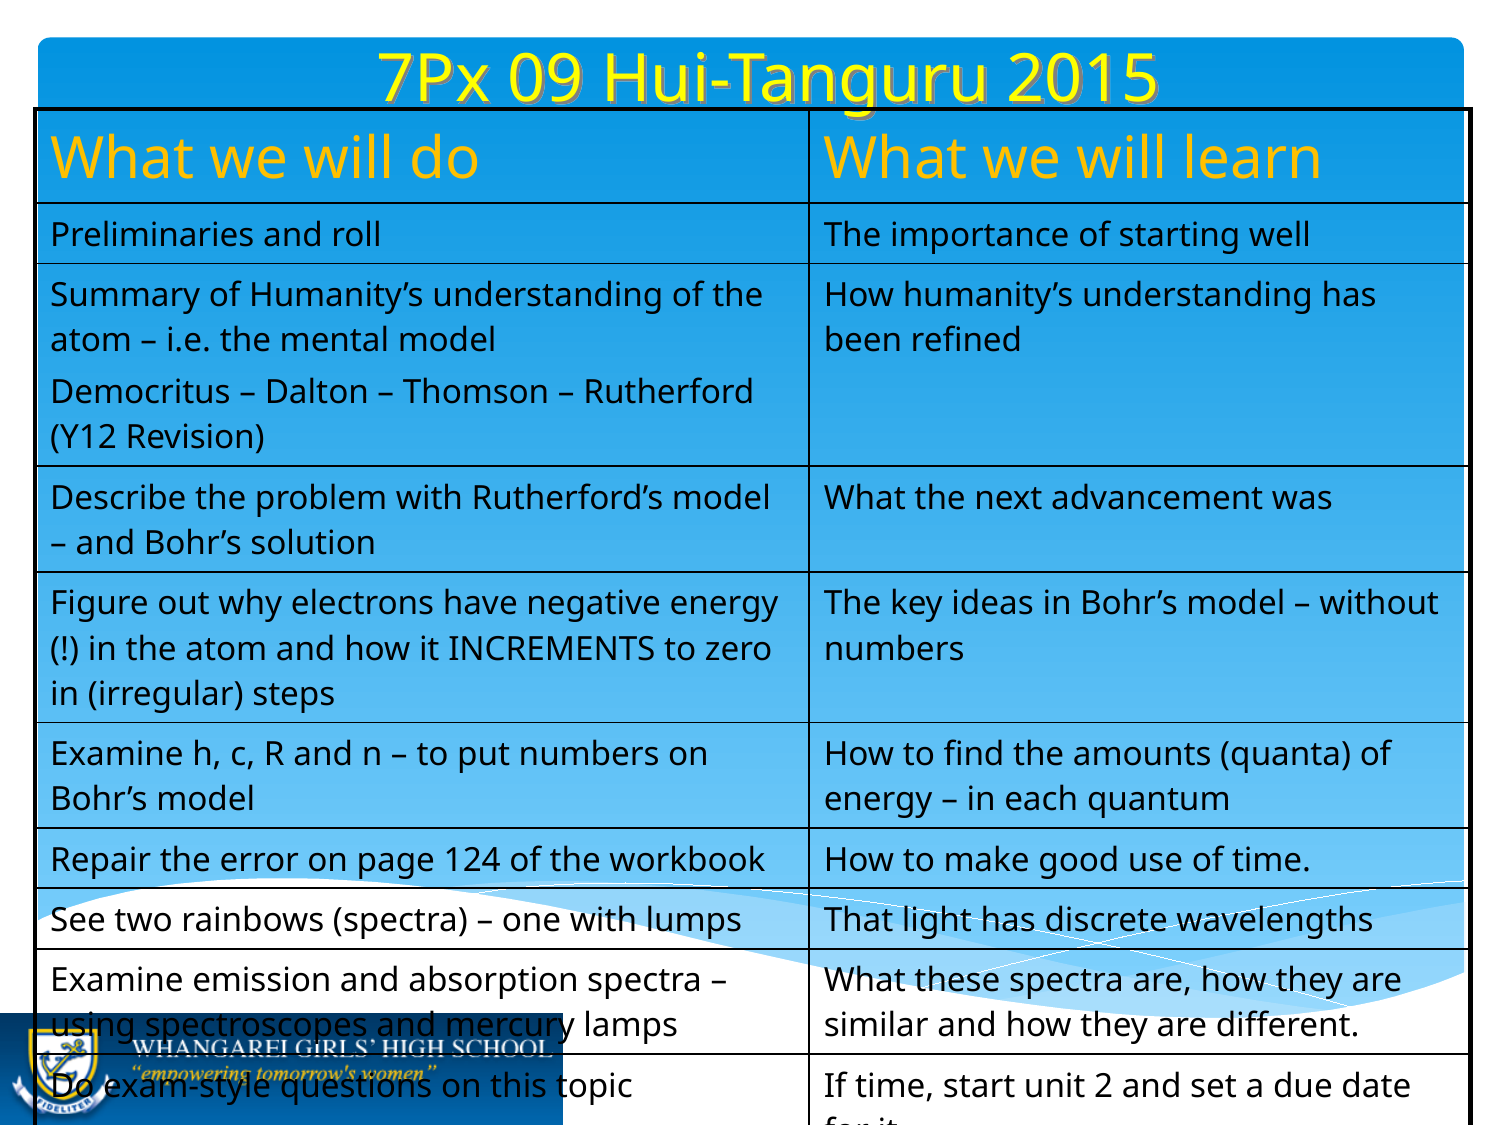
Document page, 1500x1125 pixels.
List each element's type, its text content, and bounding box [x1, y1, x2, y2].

table_cell Repair the error on page 124 of the workbook [37, 829, 808, 887]
table_cell That light has discrete wavelengths [810, 889, 1468, 948]
table_cell What these spectra are, how they are similar and how they are different. [810, 950, 1468, 1053]
table_cell If time, start unit 2 and set a due date for it [810, 1055, 1468, 1125]
table_header What we will learn [810, 111, 1468, 202]
table_cell Figure out why electrons have negative energy (!) in the atom and how it INCREMENTS to zero in (irregular) steps [37, 573, 808, 722]
table_header What we will do [37, 111, 808, 202]
table_cell Summary of Humanity’s understanding of the atom – i.e. the mental model Democritus – Dalton – Thomson – Rutherford (Y12 Revision) [37, 264, 808, 465]
table_cell Examine emission and absorption spectra – using spectroscopes and mercury lamps [37, 950, 808, 1053]
table_cell Preliminaries and roll [37, 204, 808, 263]
text_box 7Px 09 Hui-Tanguru 2015 [162, 24, 1375, 107]
table_cell Describe the problem with Rutherford’s model – and Bohr’s solution [37, 467, 808, 571]
table_cell What the next advancement was [810, 467, 1468, 571]
table_cell The importance of starting well [810, 204, 1468, 263]
table_cell How to find the amounts (quanta) of energy – in each quantum [810, 723, 1468, 827]
table_cell Do exam-style questions on this topic [568, 1055, 808, 1125]
picture [0, 1012, 563, 1125]
table_cell Examine h, c, R and n – to put numbers on Bohr’s model [37, 723, 808, 827]
table_cell How humanity’s understanding has been refined [810, 264, 1468, 465]
table_cell See two rainbows (spectra) – one with lumps [37, 889, 808, 948]
table_cell How to make good use of time. [810, 829, 1468, 887]
table_cell The key ideas in Bohr’s model – without numbers [810, 573, 1468, 722]
